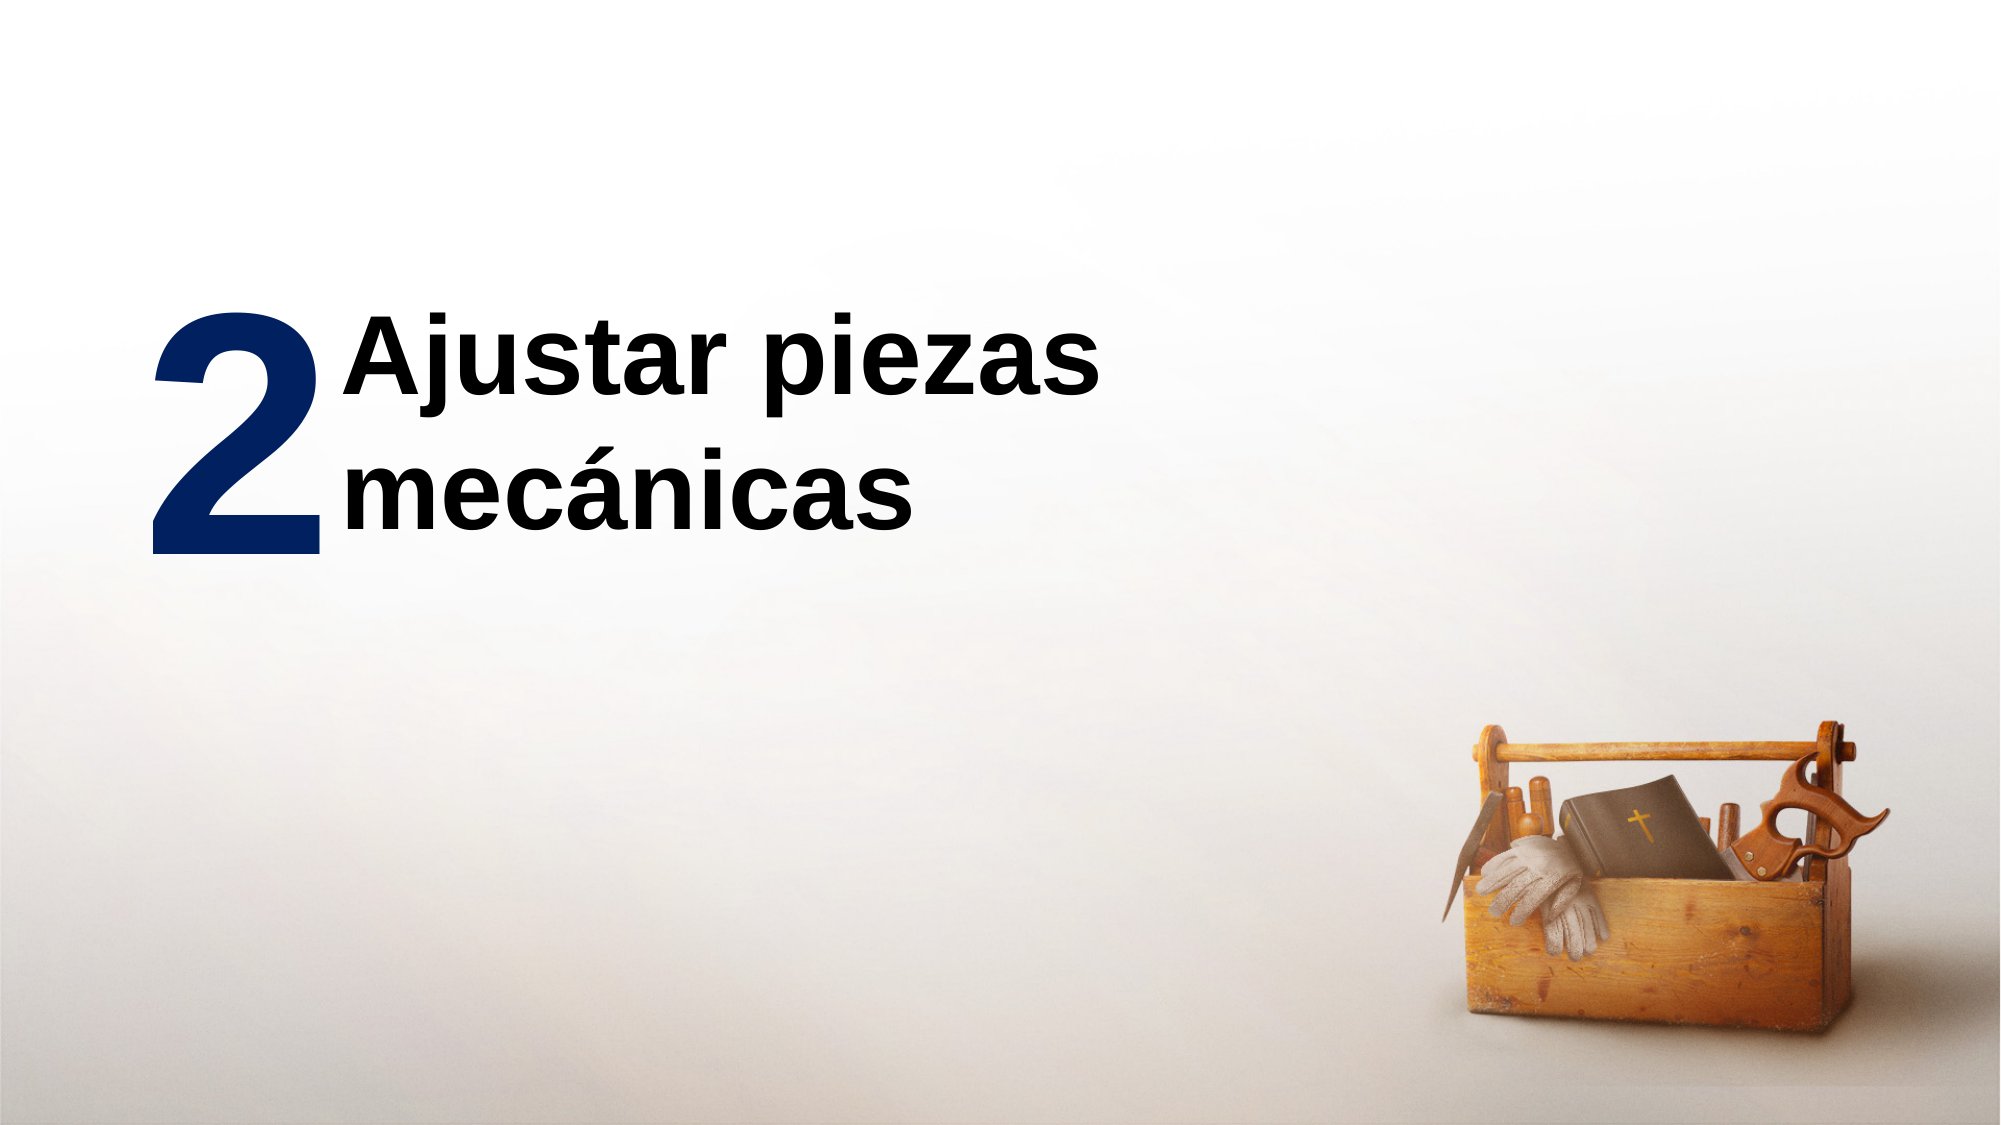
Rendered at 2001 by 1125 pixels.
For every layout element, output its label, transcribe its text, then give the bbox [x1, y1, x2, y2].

text_box Ajustar piezas mecánicas [343, 274, 1516, 560]
picture [0, 0, 2001, 1125]
text_box 2 [126, 200, 343, 631]
